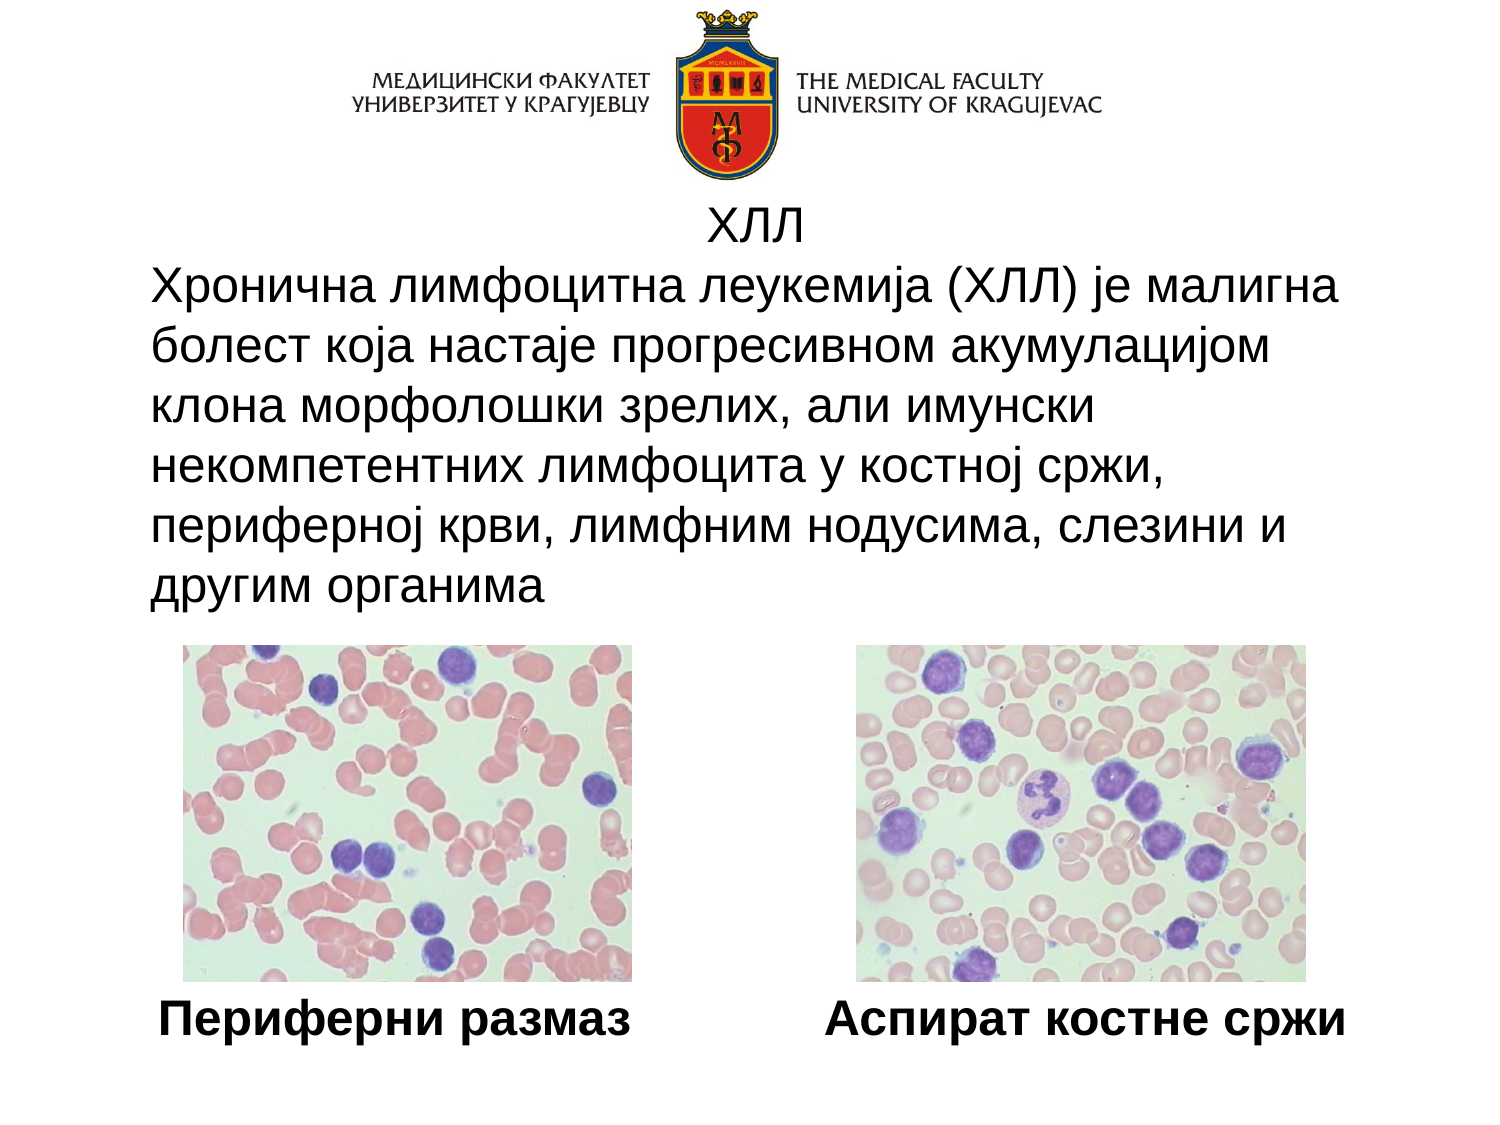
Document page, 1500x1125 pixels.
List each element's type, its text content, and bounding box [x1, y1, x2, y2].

picture [855, 644, 1306, 983]
text_box Периферни размаз [113, 977, 676, 1053]
text_box ХЛЛ Хронична лимфоцитна леукемија (ХЛЛ) је малигна болест која настаје прогресивном акумулацијом клона морфолошки зрелих, али имунски некомпетентних лимфоцита у костној сржи, периферној крви, лимфним нодусима, слезини и другим органима [135, 185, 1376, 621]
picture [182, 645, 632, 982]
picture [328, 0, 1125, 185]
text_box Аспират костне сржи [801, 977, 1370, 1053]
